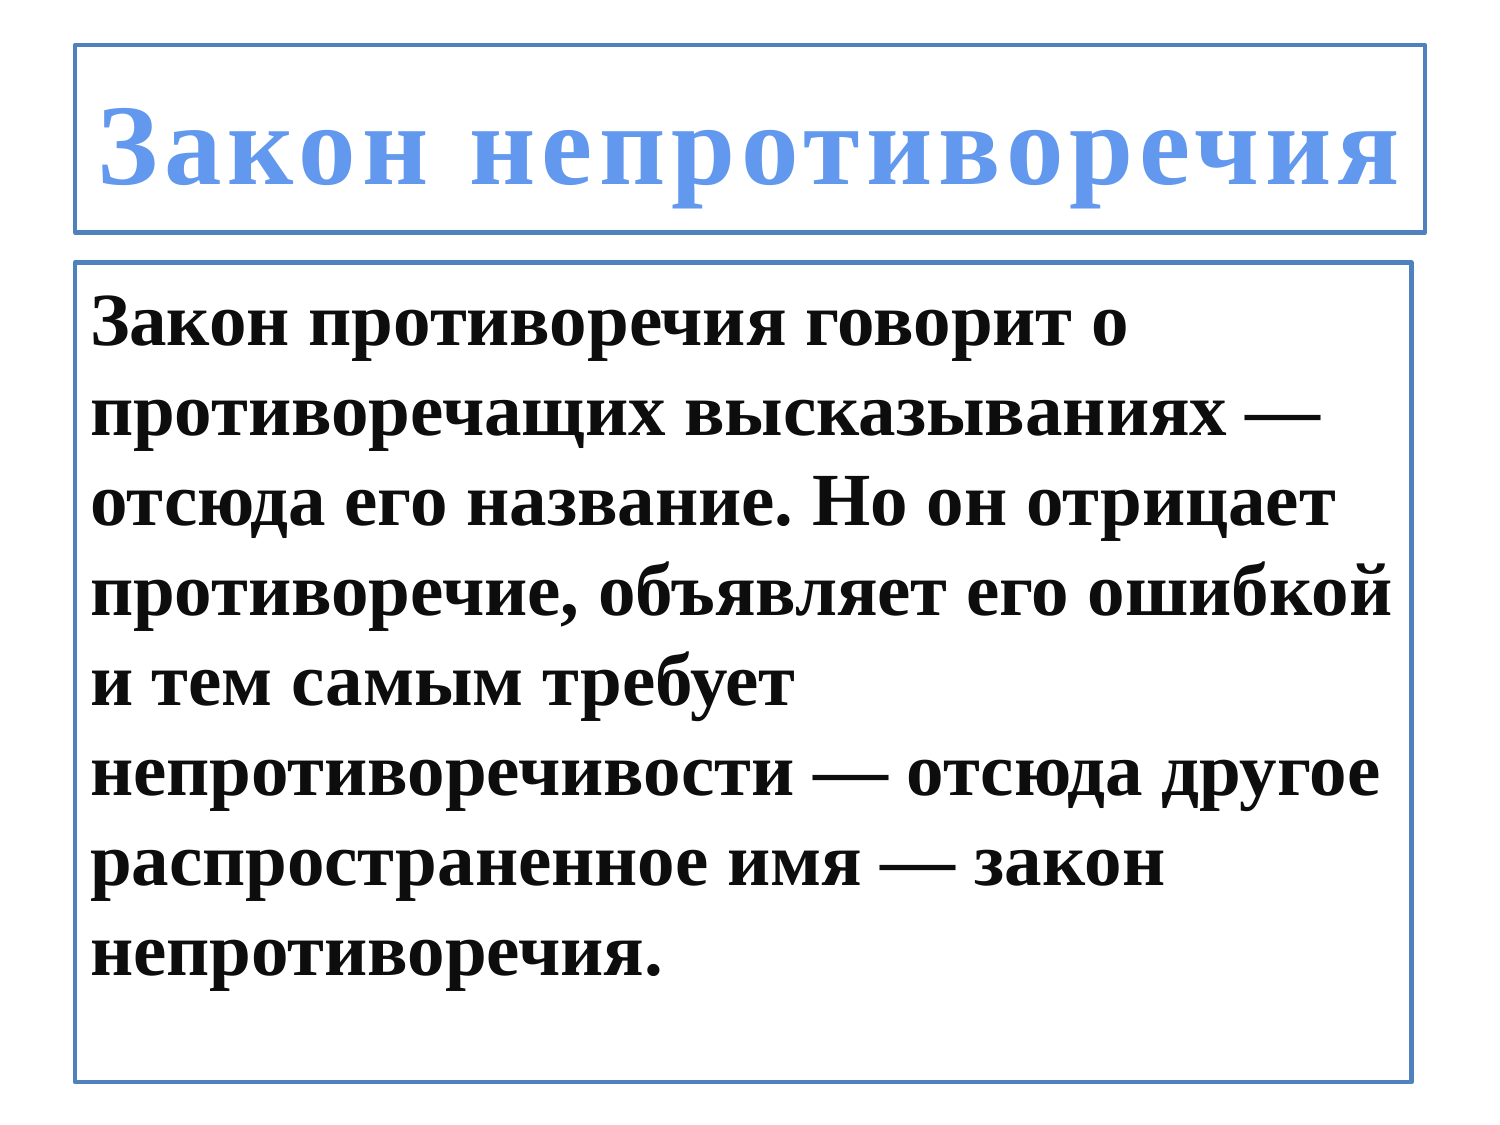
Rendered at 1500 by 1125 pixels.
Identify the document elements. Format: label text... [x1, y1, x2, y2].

title Закон непротиворечия [73, 43, 1427, 235]
list Закон противоречия говорит о противоречащих высказываниях — отсюда его название. Но он отрицает противоречие, объявляет его ошибкой и тем самым требует непротиворечивости — отсюда другое распространенное имя — закон непротиворечия. [73, 260, 1414, 1084]
